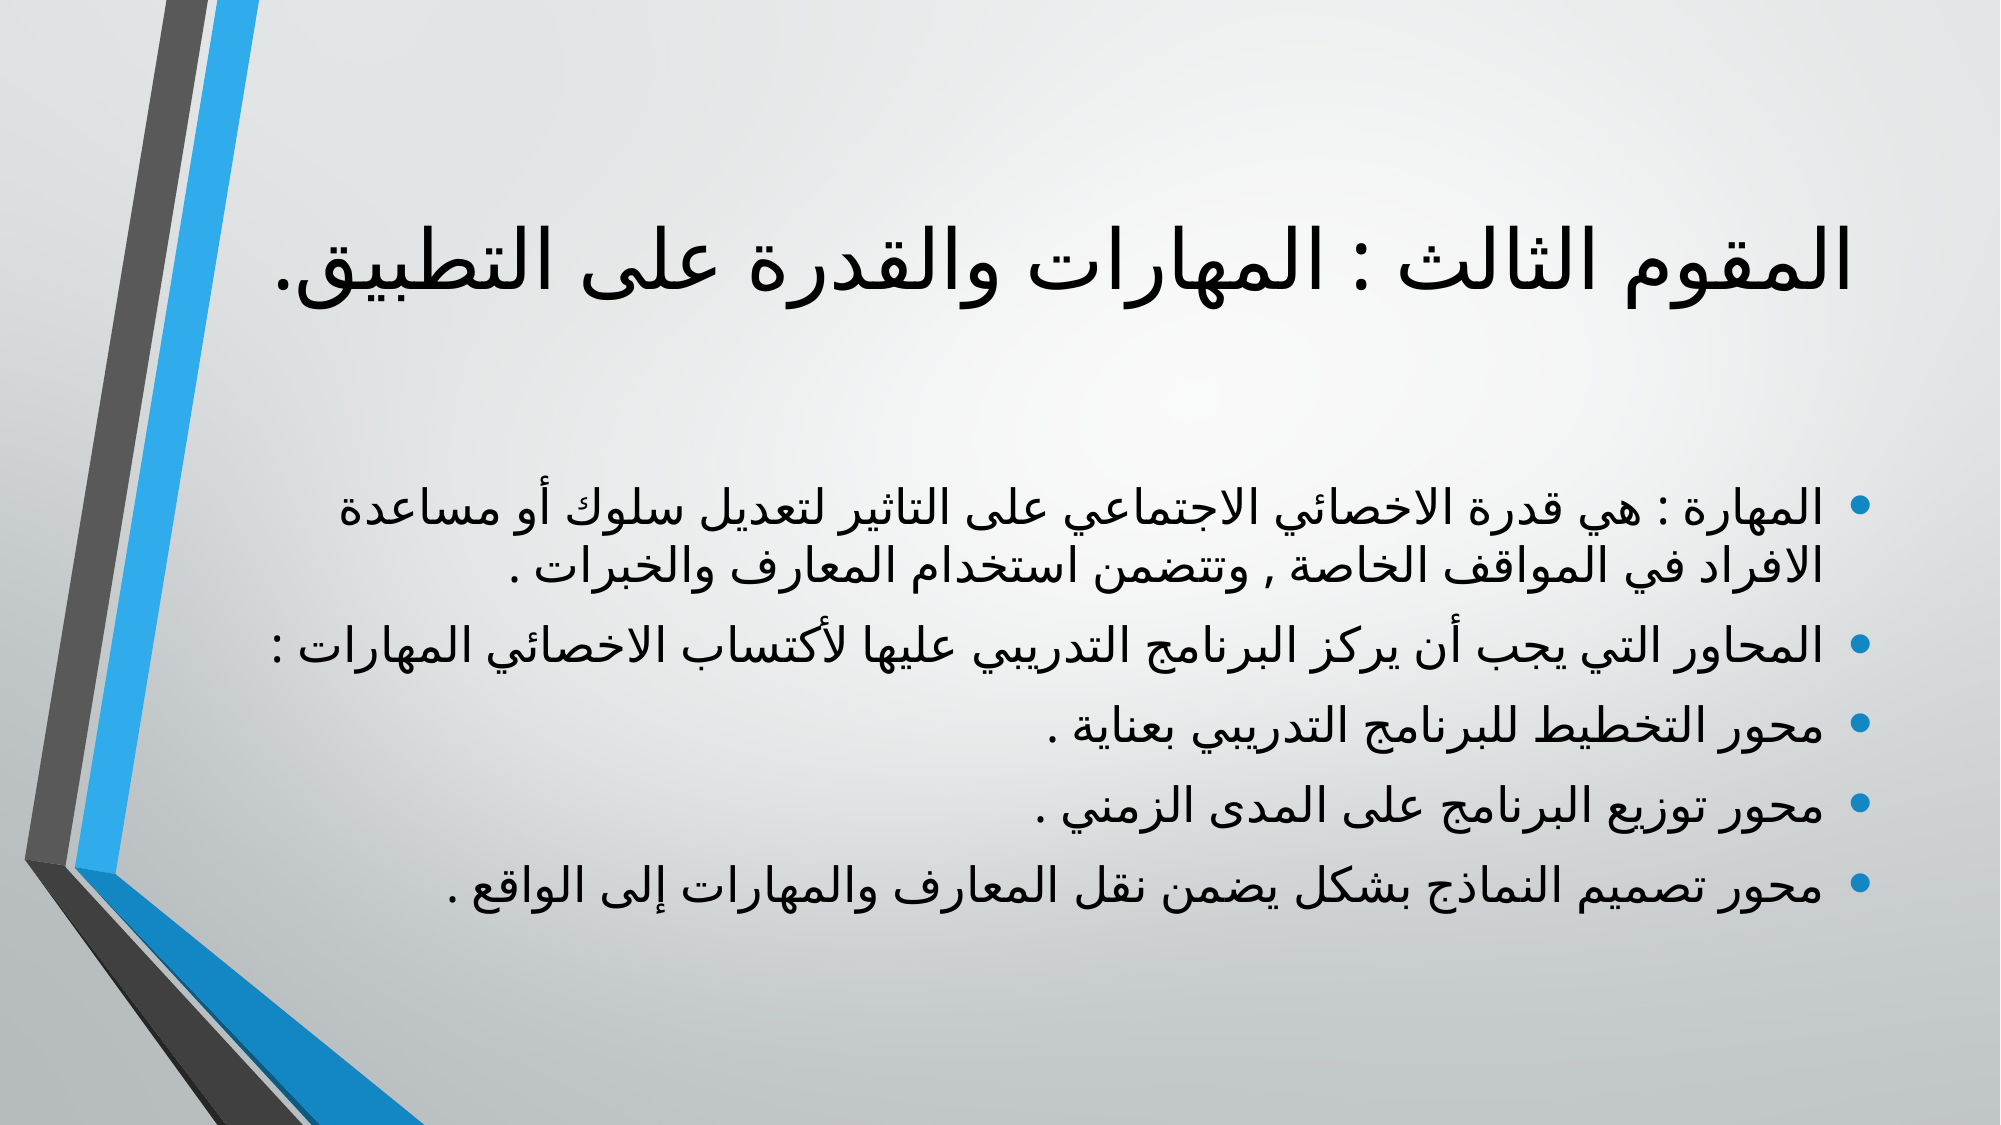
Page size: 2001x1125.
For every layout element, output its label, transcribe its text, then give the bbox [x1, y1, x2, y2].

list المهارة : هي قدرة الاخصائي الاجتماعي على التاثير لتعديل سلوك أو مساعدة الافراد في المواقف الخاصة , وتتضمن استخدام المعارف والخبرات . المحاور التي يجب أن يركز البرنامج التدريبي عليها لأكتساب الاخصائي المهارات : محور التخطيط للبرنامج التدريبي بعناية . محور توزيع البرنامج على المدى الزمني . محور تصميم النماذج بشكل يضمن نقل المعارف والمهارات إلى الواقع . [243, 437, 1887, 950]
title المقوم الثالث : المهارات والقدرة على التطبيق. [243, 112, 1887, 400]
